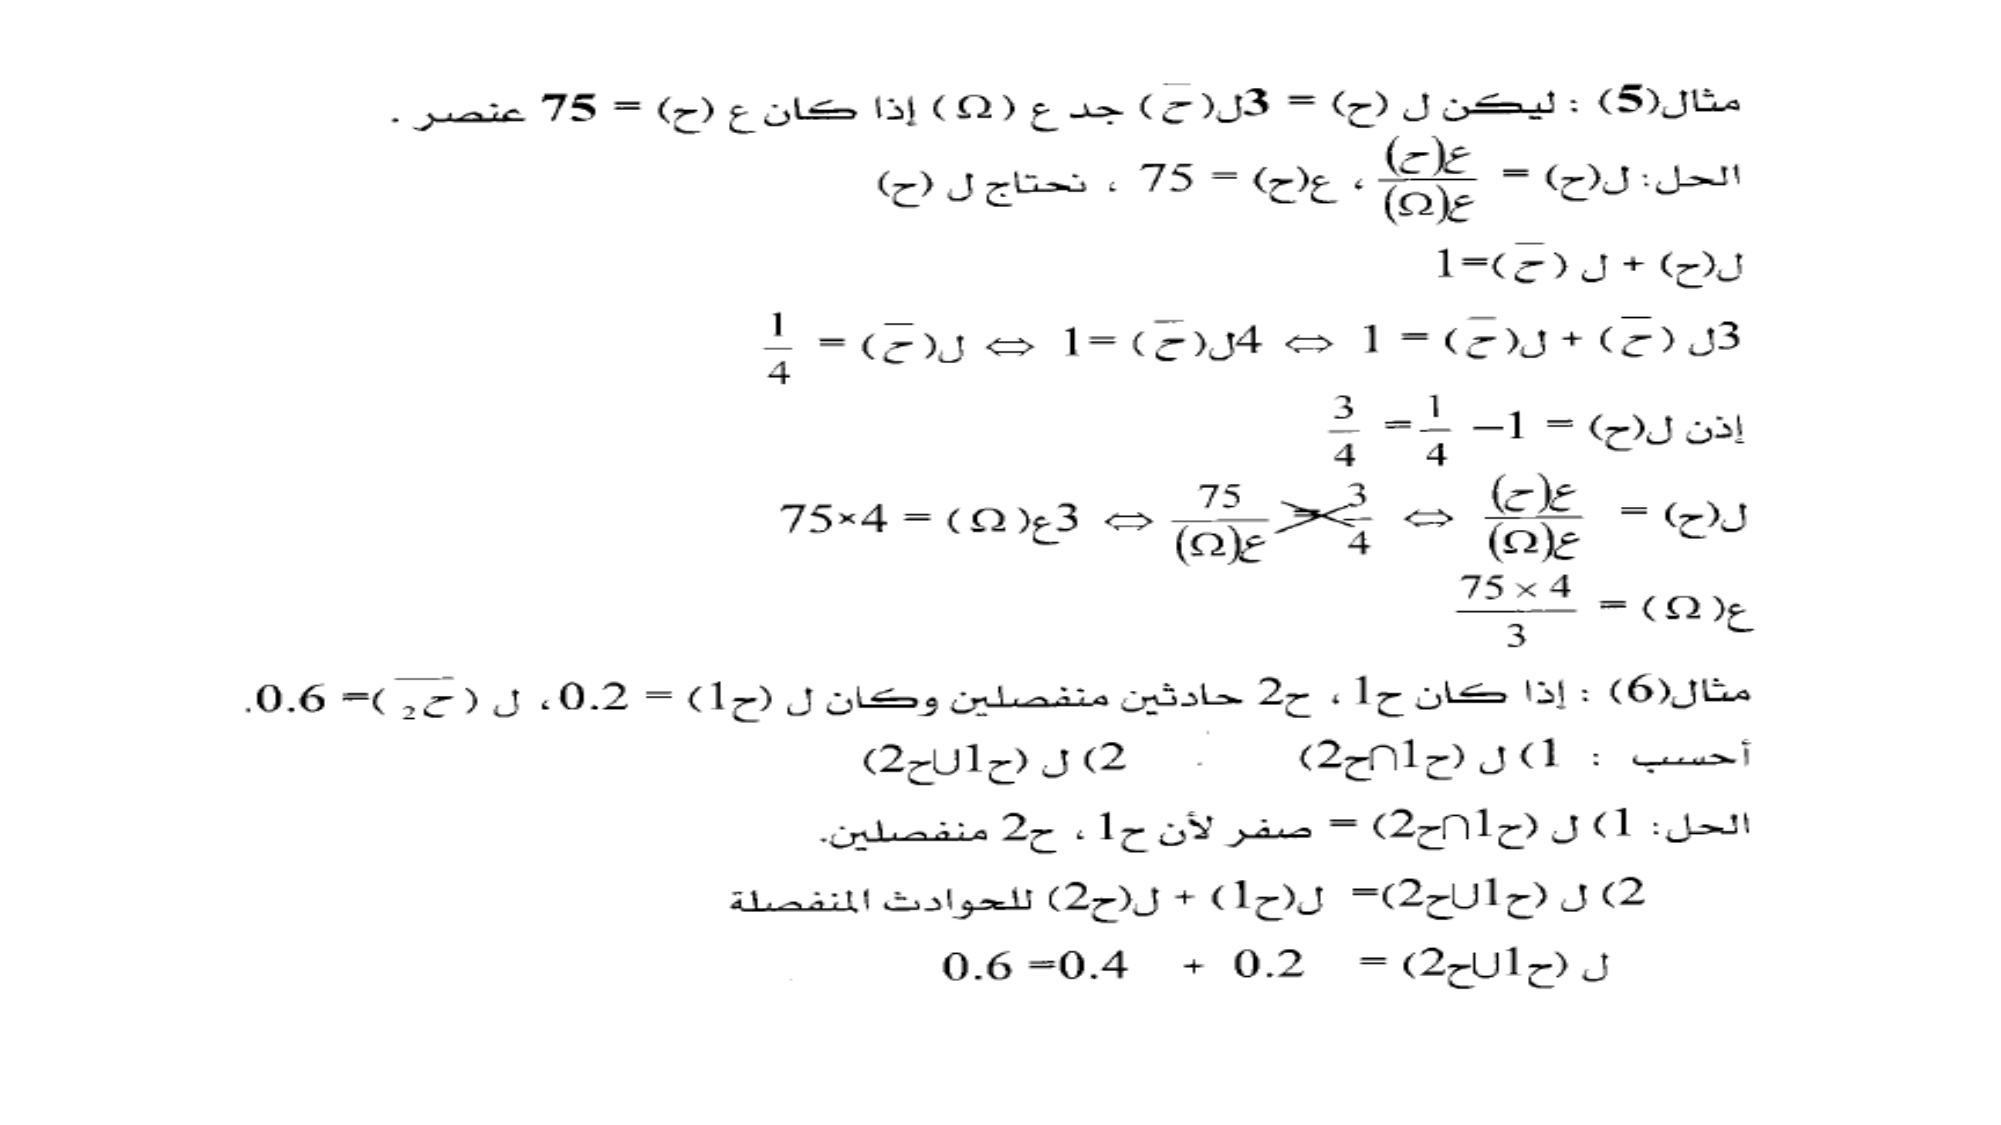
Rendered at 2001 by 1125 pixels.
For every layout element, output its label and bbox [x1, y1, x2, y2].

picture [177, 66, 1910, 1005]
